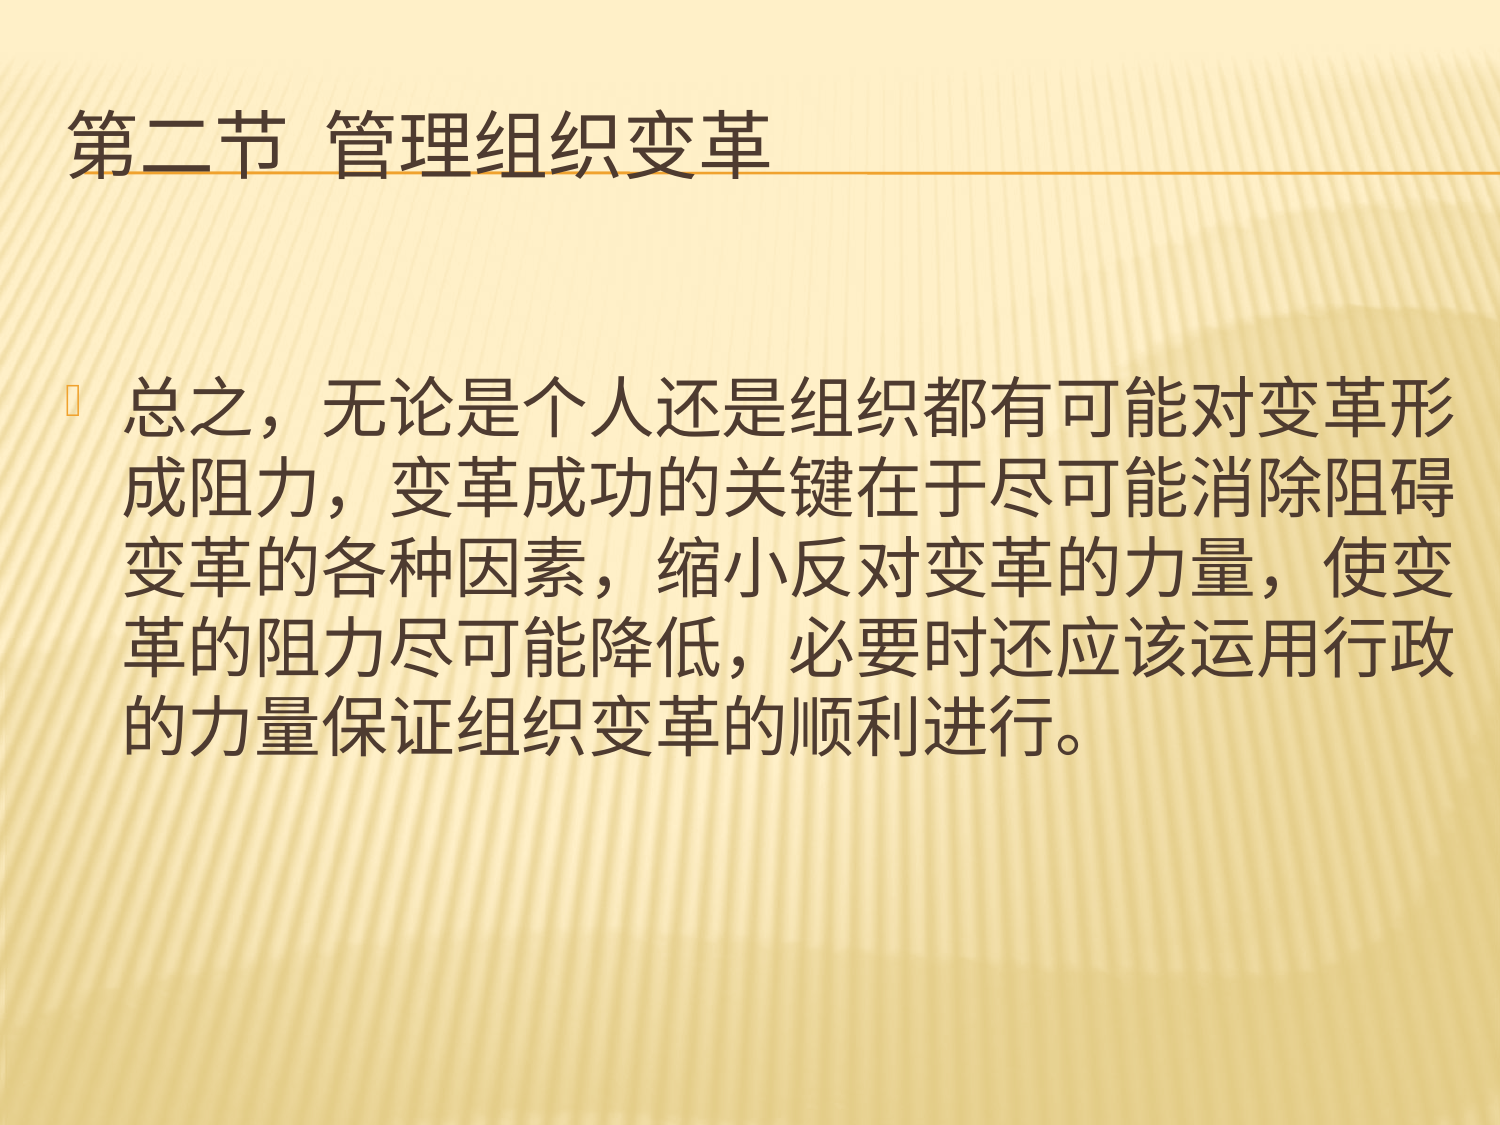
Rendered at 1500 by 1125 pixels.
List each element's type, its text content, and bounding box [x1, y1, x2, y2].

list 总之，无论是个人还是组织都有可能对变革形成阻力，变革成功的关键在于尽可能消除阻碍变革的各种因素，缩小反对变革的力量，使变革的阻力尽可能降低，必要时还应该运用行政的力量保证组织变革的顺利进行。 [49, 357, 1476, 909]
title 第二节 管理组织变革 [50, 75, 1475, 213]
